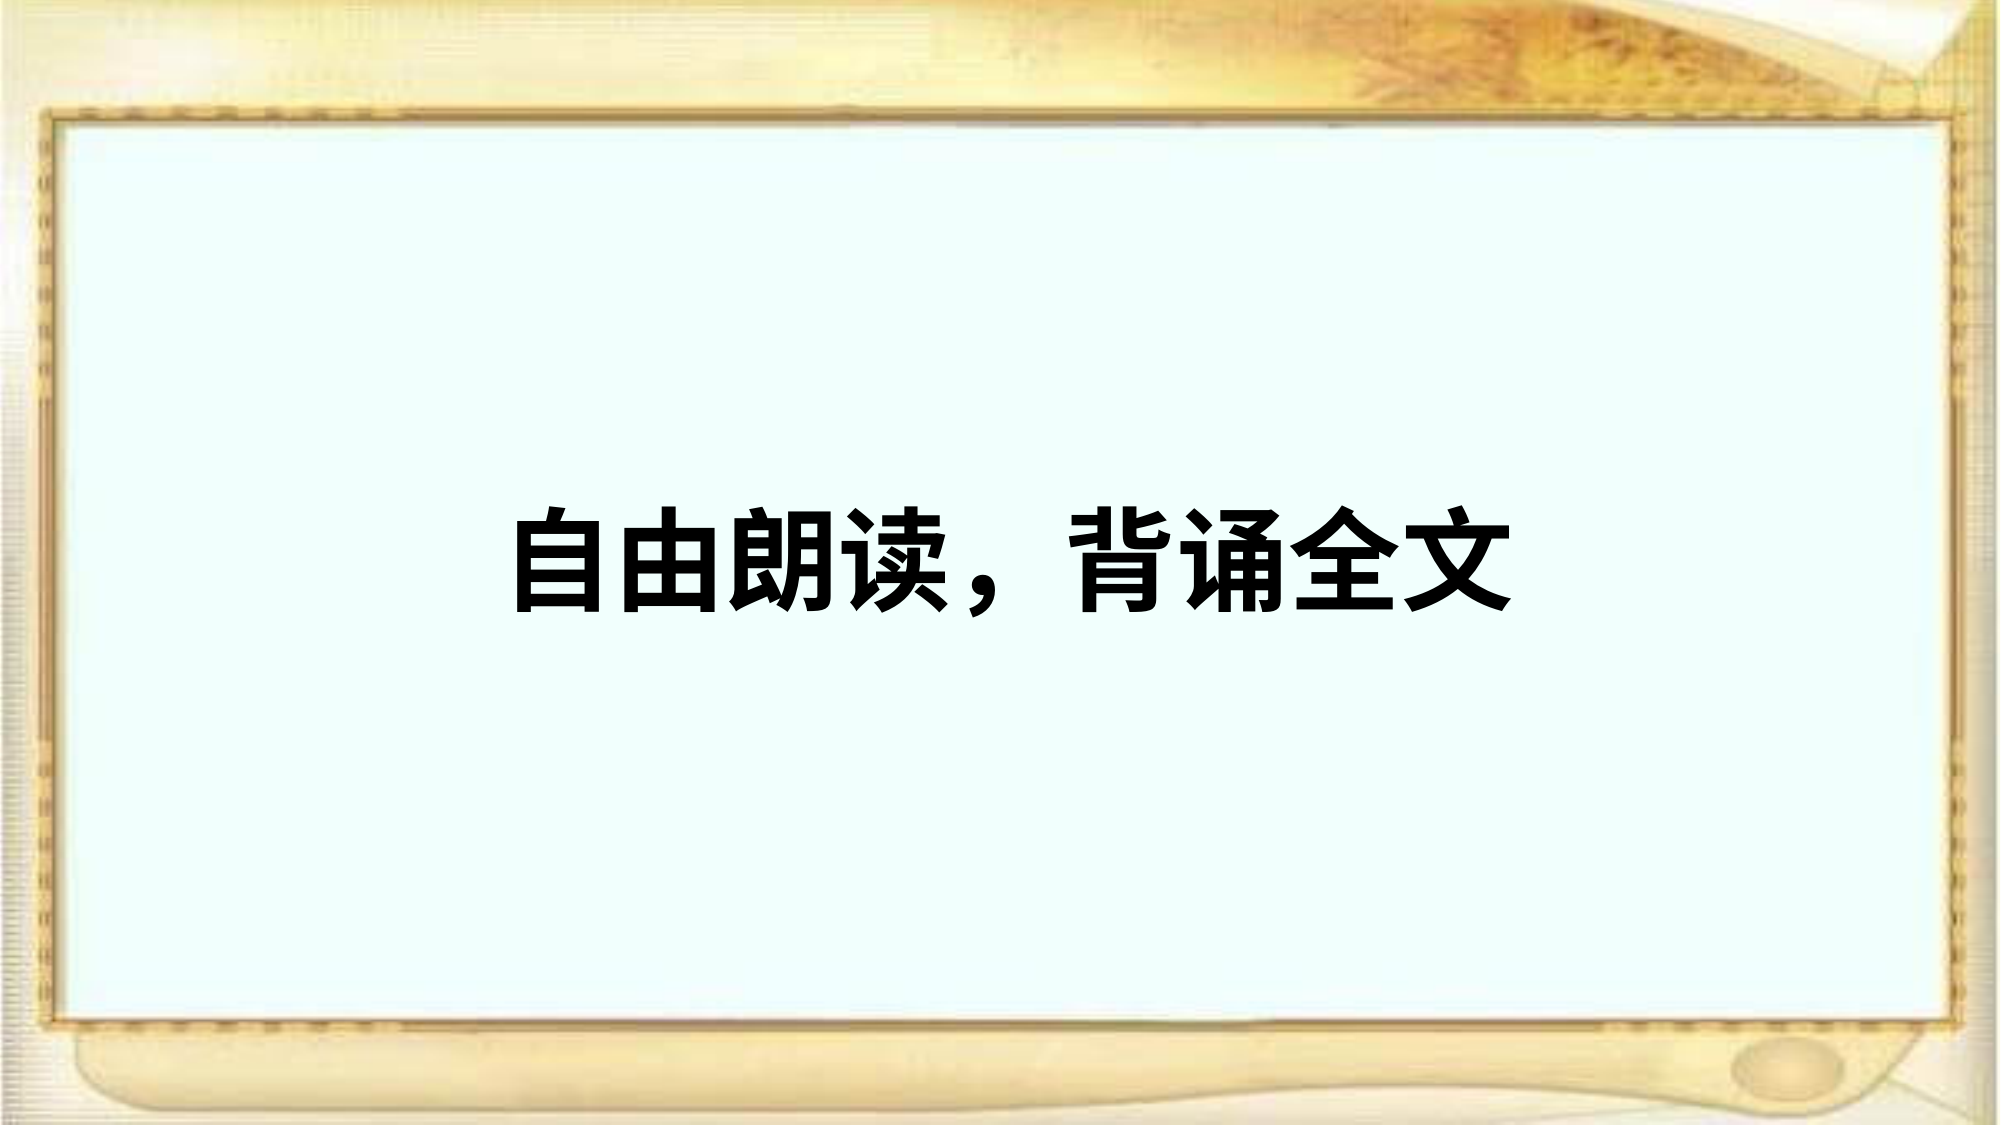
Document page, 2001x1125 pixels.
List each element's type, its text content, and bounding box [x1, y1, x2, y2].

text_box 自由朗读，背诵全文 [486, 482, 1682, 632]
picture [0, 0, 2001, 1125]
